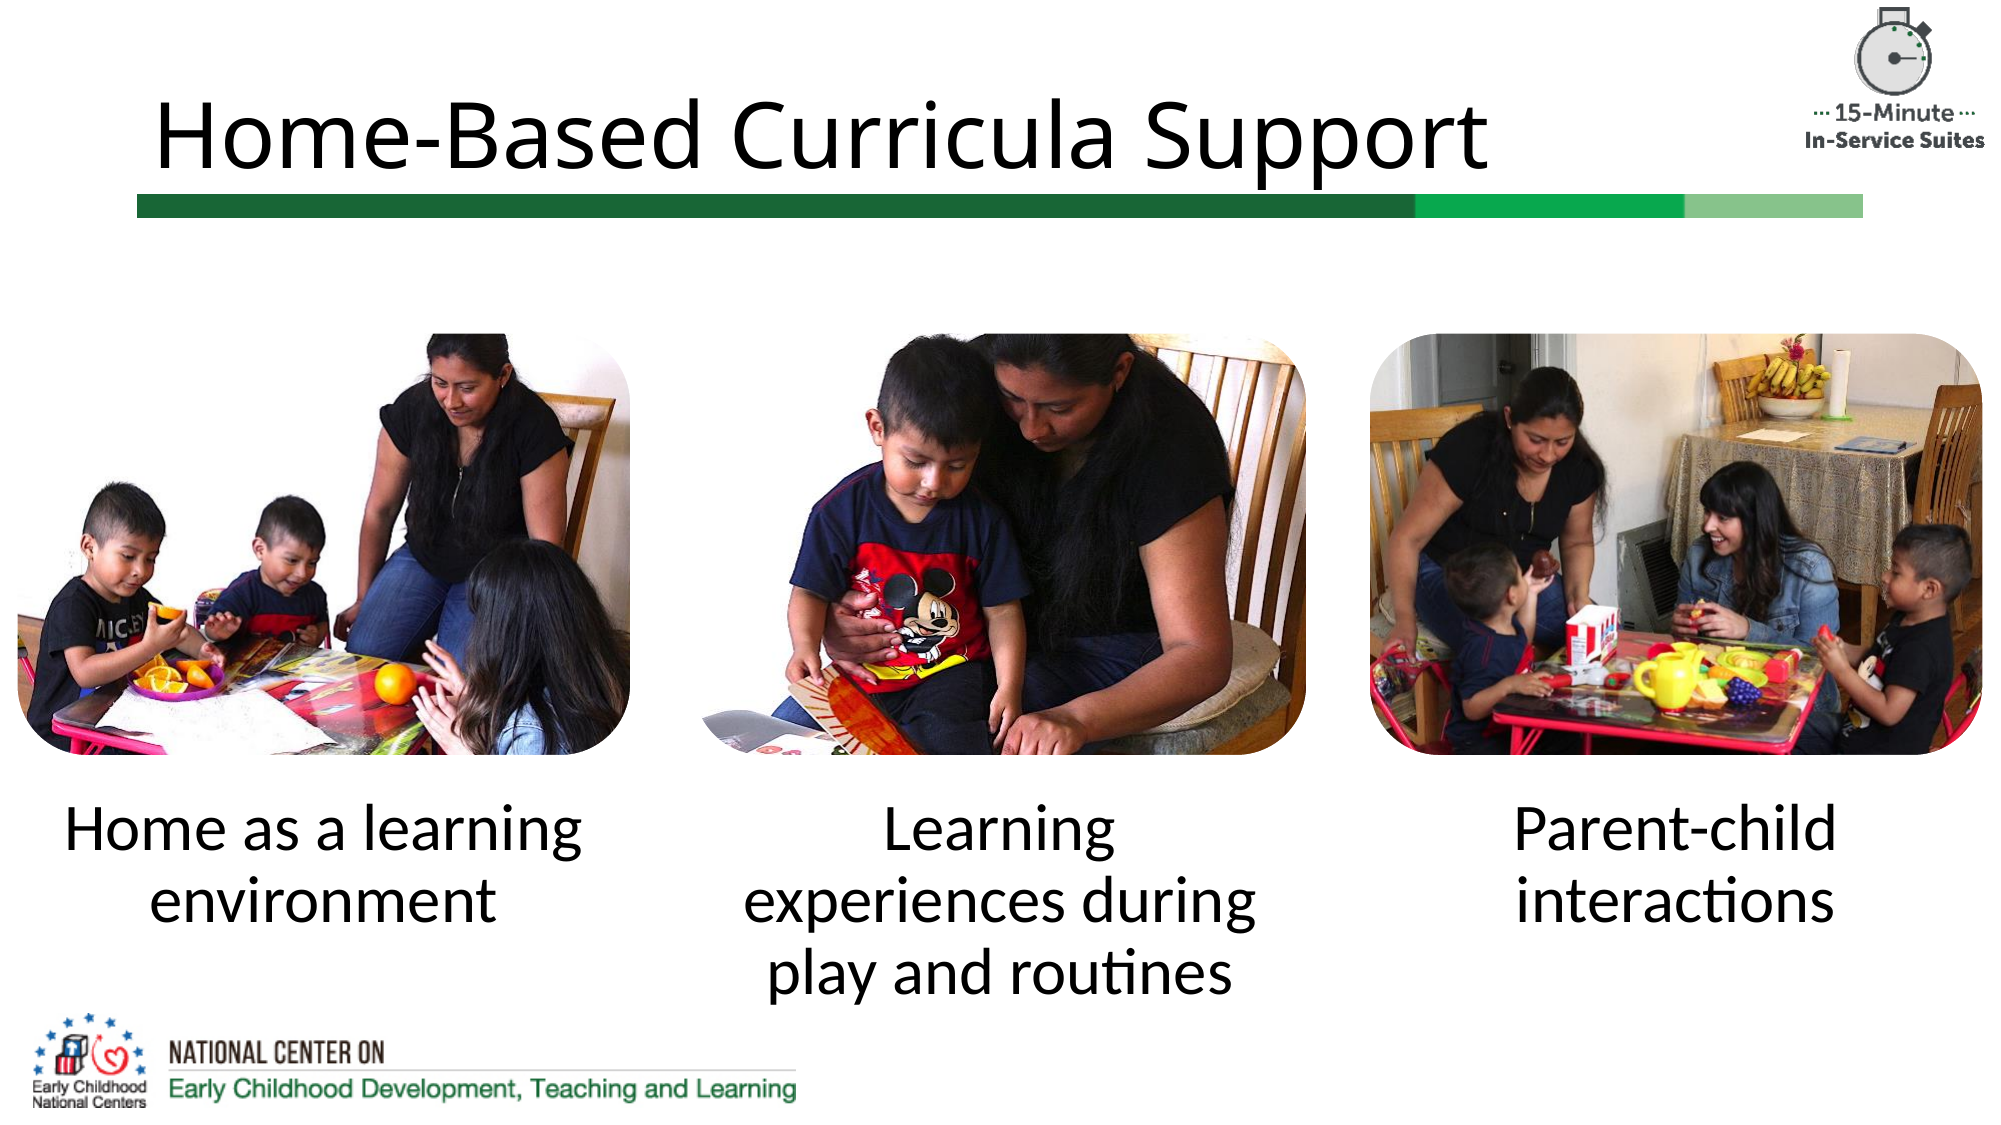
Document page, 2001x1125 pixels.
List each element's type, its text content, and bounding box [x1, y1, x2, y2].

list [16, 234, 1984, 1082]
title Home-Based Curricula Support [137, 59, 1863, 218]
picture [33, 1082, 796, 1108]
picture [1790, 0, 1999, 161]
